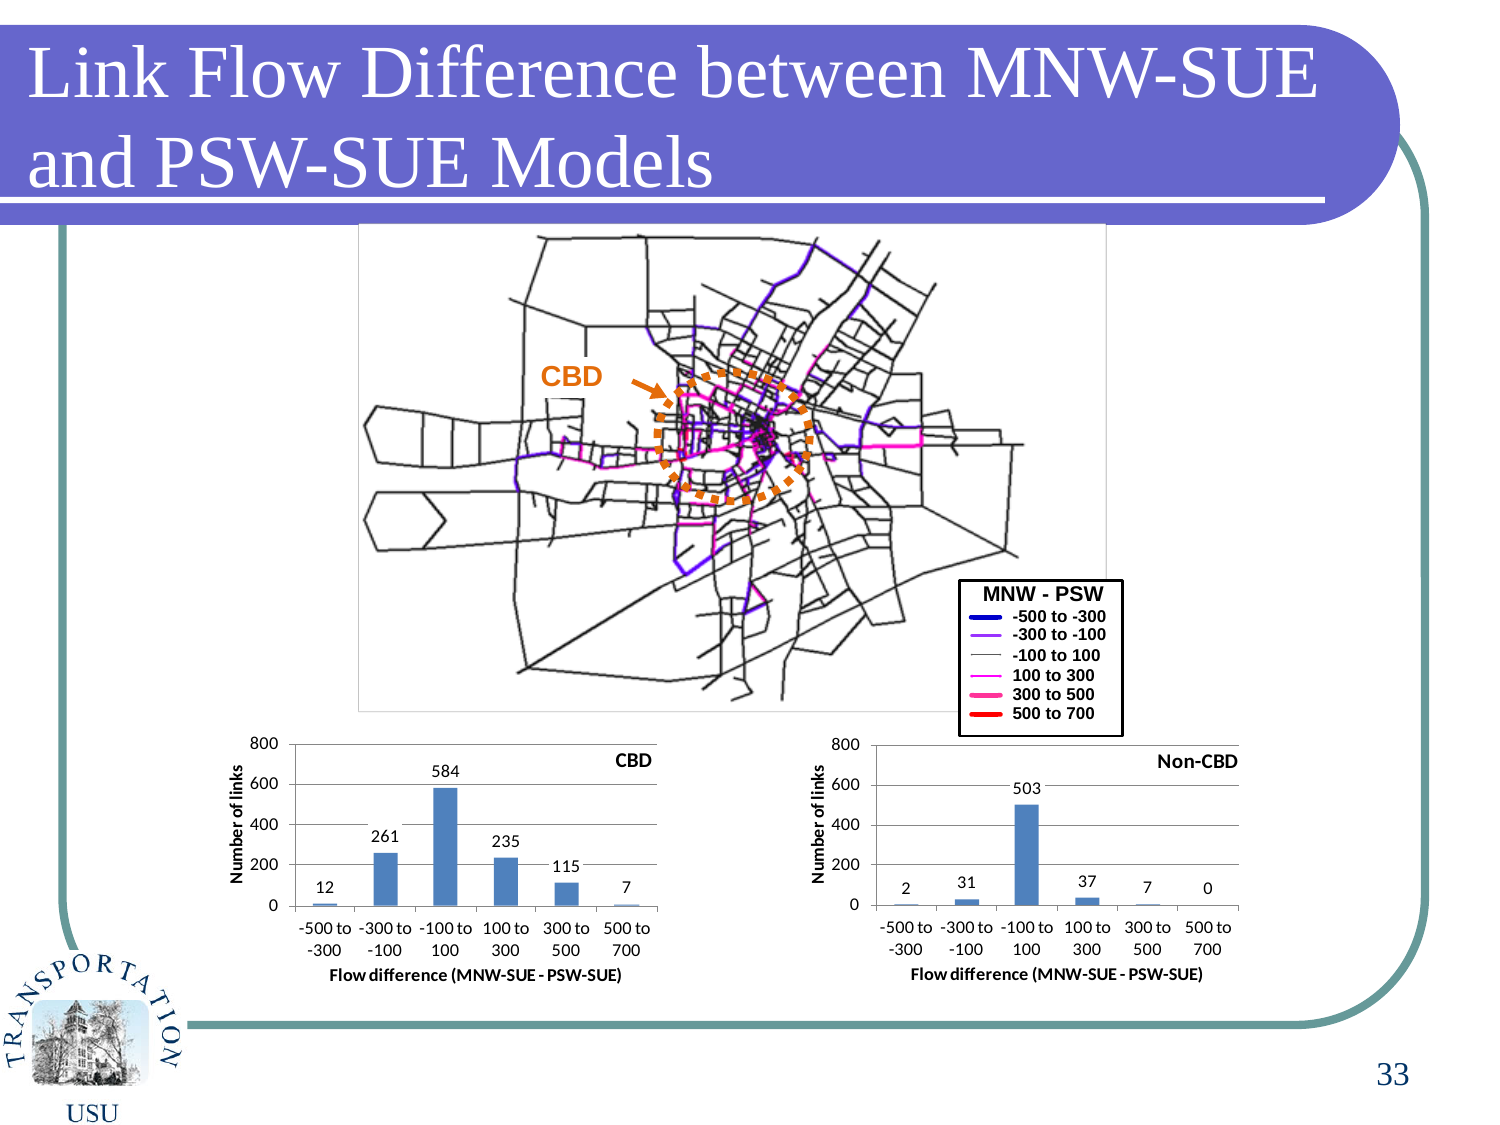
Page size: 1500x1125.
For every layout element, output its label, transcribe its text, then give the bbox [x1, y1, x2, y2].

title Link Flow Difference between MNW-SUE and PSW-SUE Models [12, 37, 1401, 188]
picture [0, 218, 1326, 1125]
slide_number 33 [1174, 1024, 1426, 1101]
